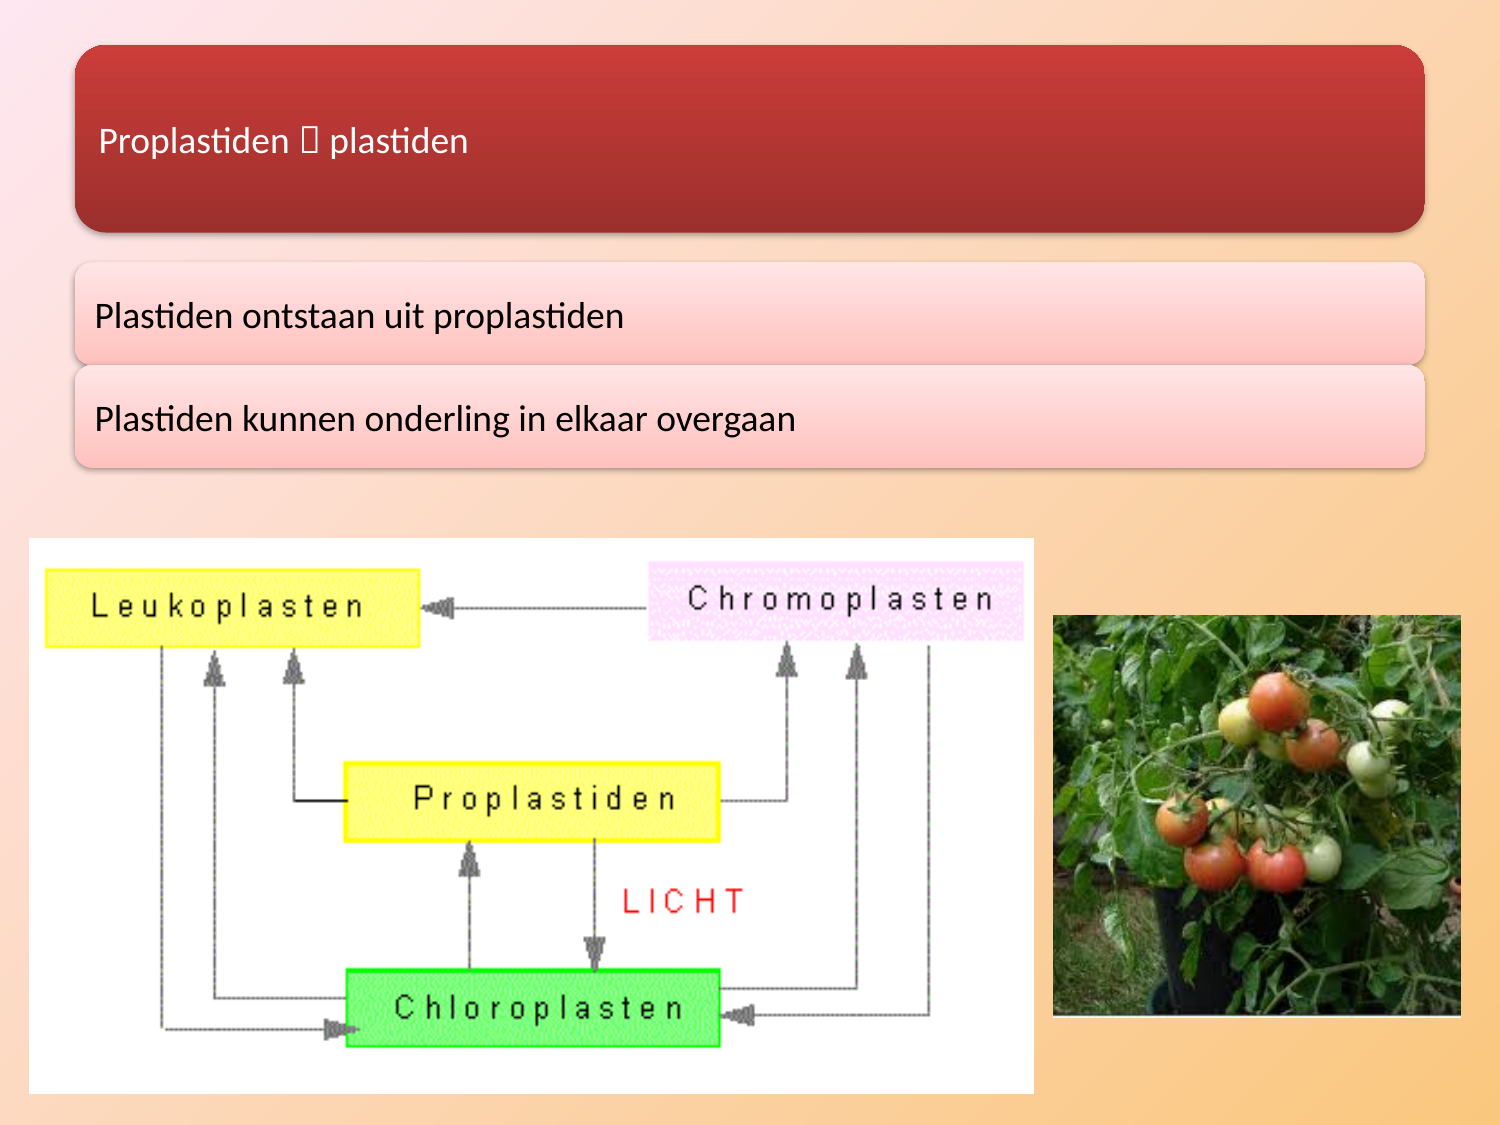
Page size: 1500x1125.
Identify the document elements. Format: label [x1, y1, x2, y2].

text_box [74, 44, 1426, 233]
picture [1053, 615, 1462, 1018]
list [74, 262, 1426, 469]
picture [29, 538, 1035, 1095]
